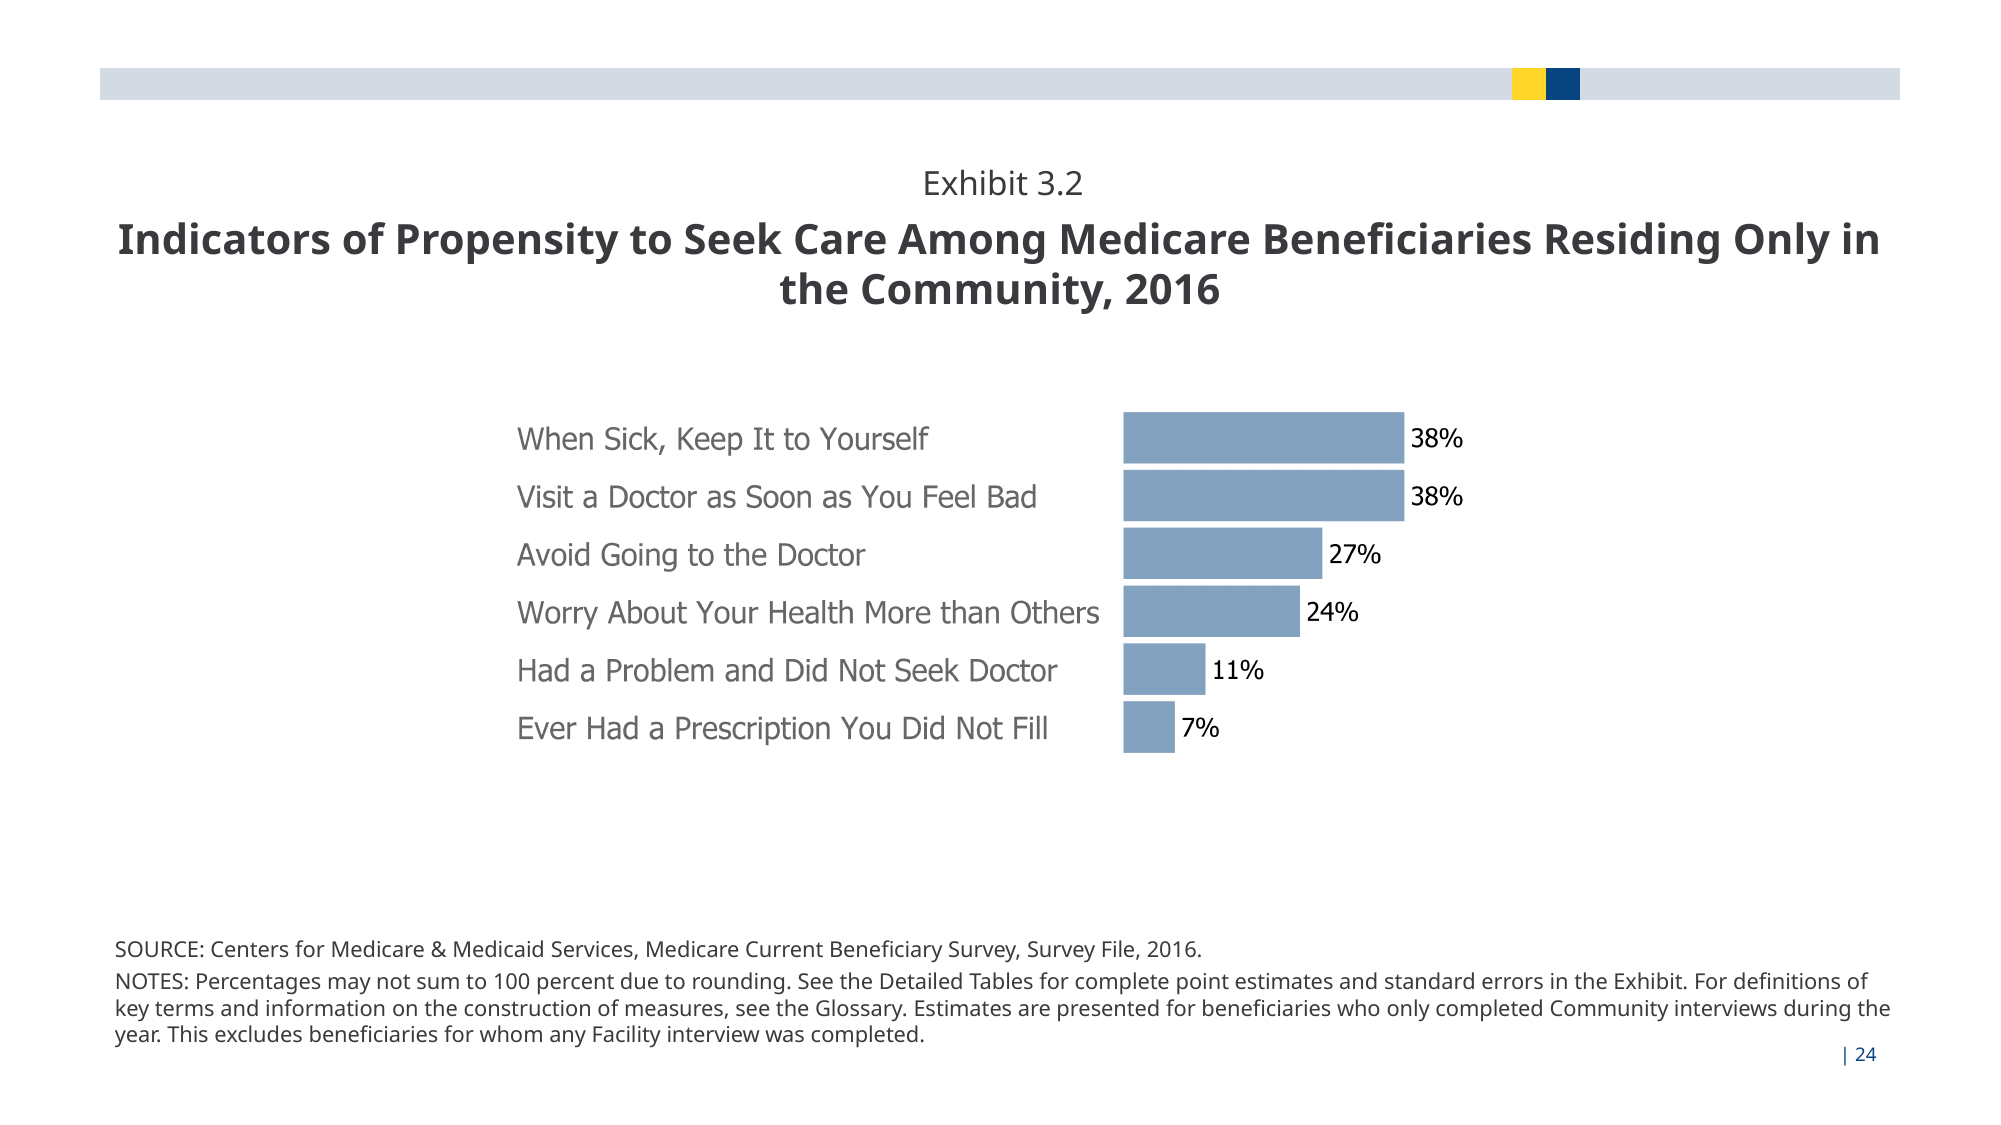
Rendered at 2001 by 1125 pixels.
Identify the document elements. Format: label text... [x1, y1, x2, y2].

list SOURCE: Centers for Medicare & Medicaid Services, Medicare Current Beneficiary Survey, Survey File, 2016. NOTES: Percentages may not sum to 100 percent due to rounding. See the Detailed Tables for complete point estimates and standard errors in the Exhibit. For definitions of key terms and information on the construction of measures, see the Glossary. Estimates are presented for beneficiaries who only completed Community interviews during the year. This excludes beneficiaries for whom any Facility interview was completed. [99, 928, 1900, 988]
list Indicators of Propensity to Seek Care Among Medicare Beneficiaries Residing Only in the Community, 2016 [99, 213, 1900, 300]
title Exhibit 3.2 [99, 154, 1900, 213]
picture [499, 387, 1504, 776]
